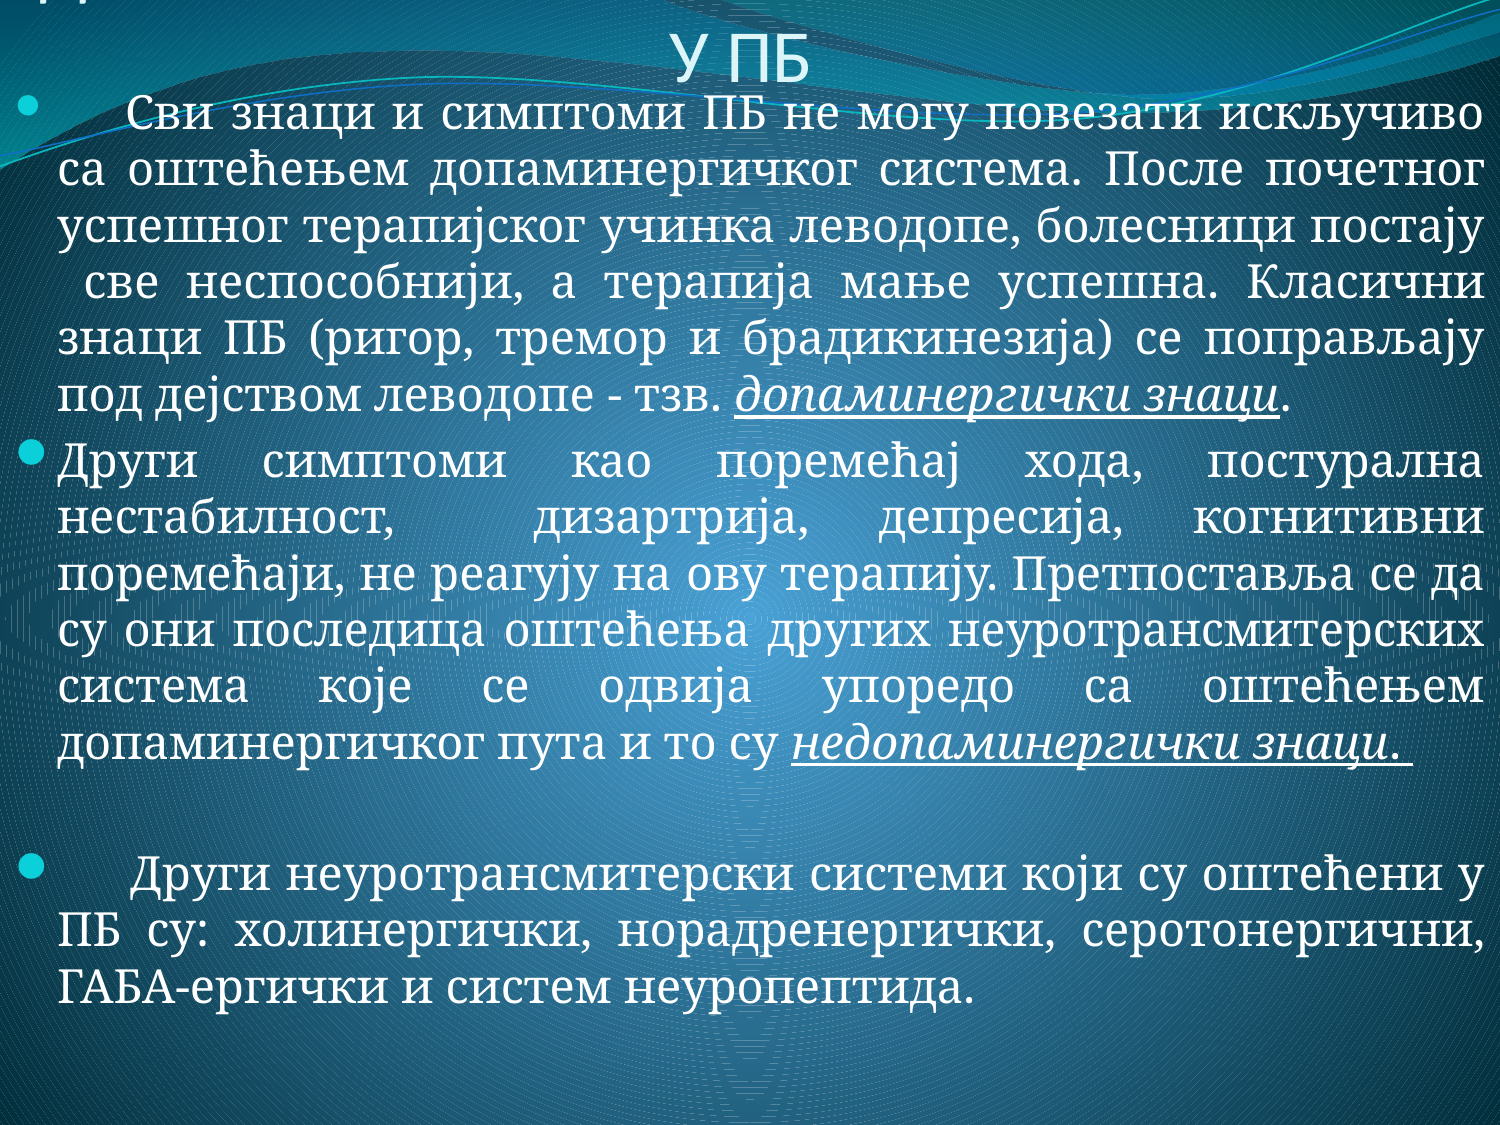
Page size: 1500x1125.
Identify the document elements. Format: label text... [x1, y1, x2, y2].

list Сви знаци и симптоми ПБ не могу повезати искључиво са оштећењем допаминергичког система. После почетног успешног терапијског учинка леводопе, болесници постају све неспособнији, а терапија мање успешна. Класични знаци ПБ (ригор, тремор и брадикинезија) се поправљају под дејством леводопе - тзв. допаминергички знаци. Други симптоми као поремећај хода, постурална нестабилност, дизартрија, депресија, когнитивни поремећаји, не реагују на oву терапију. Претпоставља се да су они последица оштећења других неуротрансмитерских система које се одвија упоредо са оштећењем допаминергичког пута и то су недопаминергички знаци. Други неуротрансмитерски системи који су оштећени у ПБ су: холинергички, норадренергички, серотонергични, ГАБА-ергички и систем неуропептида. [0, 75, 1500, 1125]
